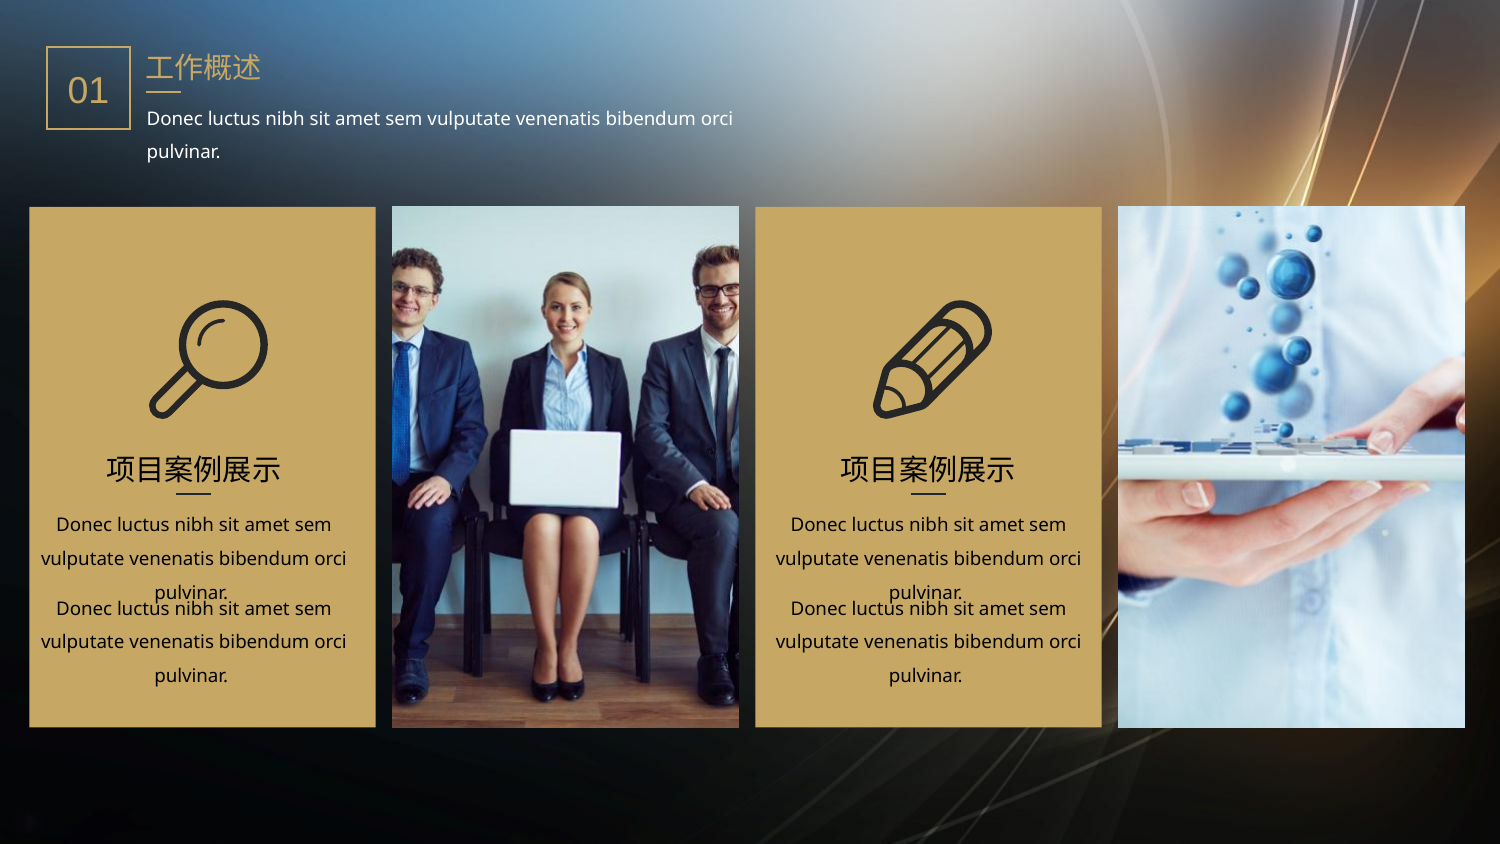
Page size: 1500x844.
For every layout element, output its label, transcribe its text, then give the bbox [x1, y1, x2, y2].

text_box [149, 300, 268, 419]
text_box Donec luctus nibh sit amet sem vulputate venenatis bibendum orci pulvinar. [12, 577, 375, 694]
text_box Donec luctus nibh sit amet sem vulputate venenatis bibendum orci pulvinar. [747, 577, 1110, 694]
picture [0, 0, 1500, 844]
text_box 01 [46, 46, 131, 130]
text_box 项目案例展示 [91, 443, 297, 494]
text_box Donec luctus nibh sit amet sem vulputate venenatis bibendum orci pulvinar. [12, 494, 375, 577]
text_box Donec luctus nibh sit amet sem vulputate venenatis bibendum orci pulvinar. [747, 494, 1110, 577]
text_box 项目案例展示 [825, 443, 1031, 494]
text_box [872, 300, 992, 419]
text_box Donec luctus nibh sit amet sem vulputate venenatis bibendum orci pulvinar. [131, 87, 756, 171]
text_box 工作概述 [130, 41, 278, 92]
